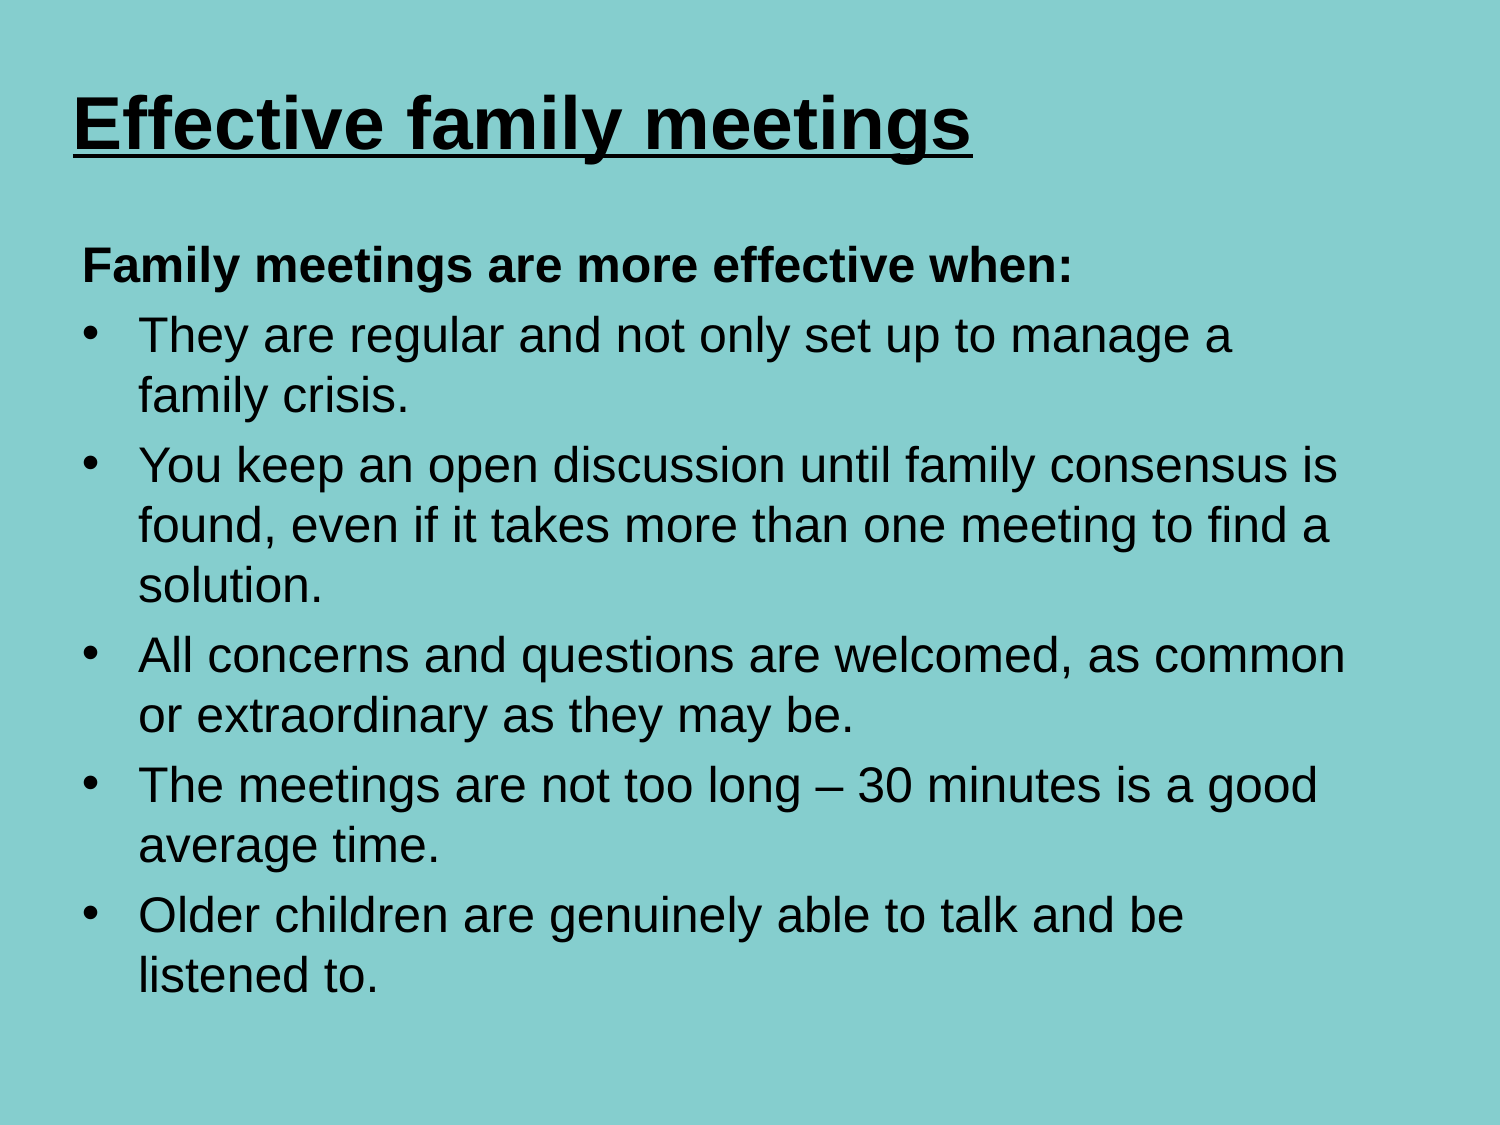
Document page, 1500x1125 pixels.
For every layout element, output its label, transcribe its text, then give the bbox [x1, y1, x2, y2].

list Family meetings are more effective when: They are regular and not only set up to manage a family crisis. You keep an open discussion until family consensus is found, even if it takes more than one meeting to find a solution. All concerns and questions are welcomed, as common or extraordinary as they may be. The meetings are not too long – 30 minutes is a good average time. Older children are genuinely able to talk and be listened to. [66, 224, 1367, 750]
title Effective family meetings [72, 75, 1436, 275]
